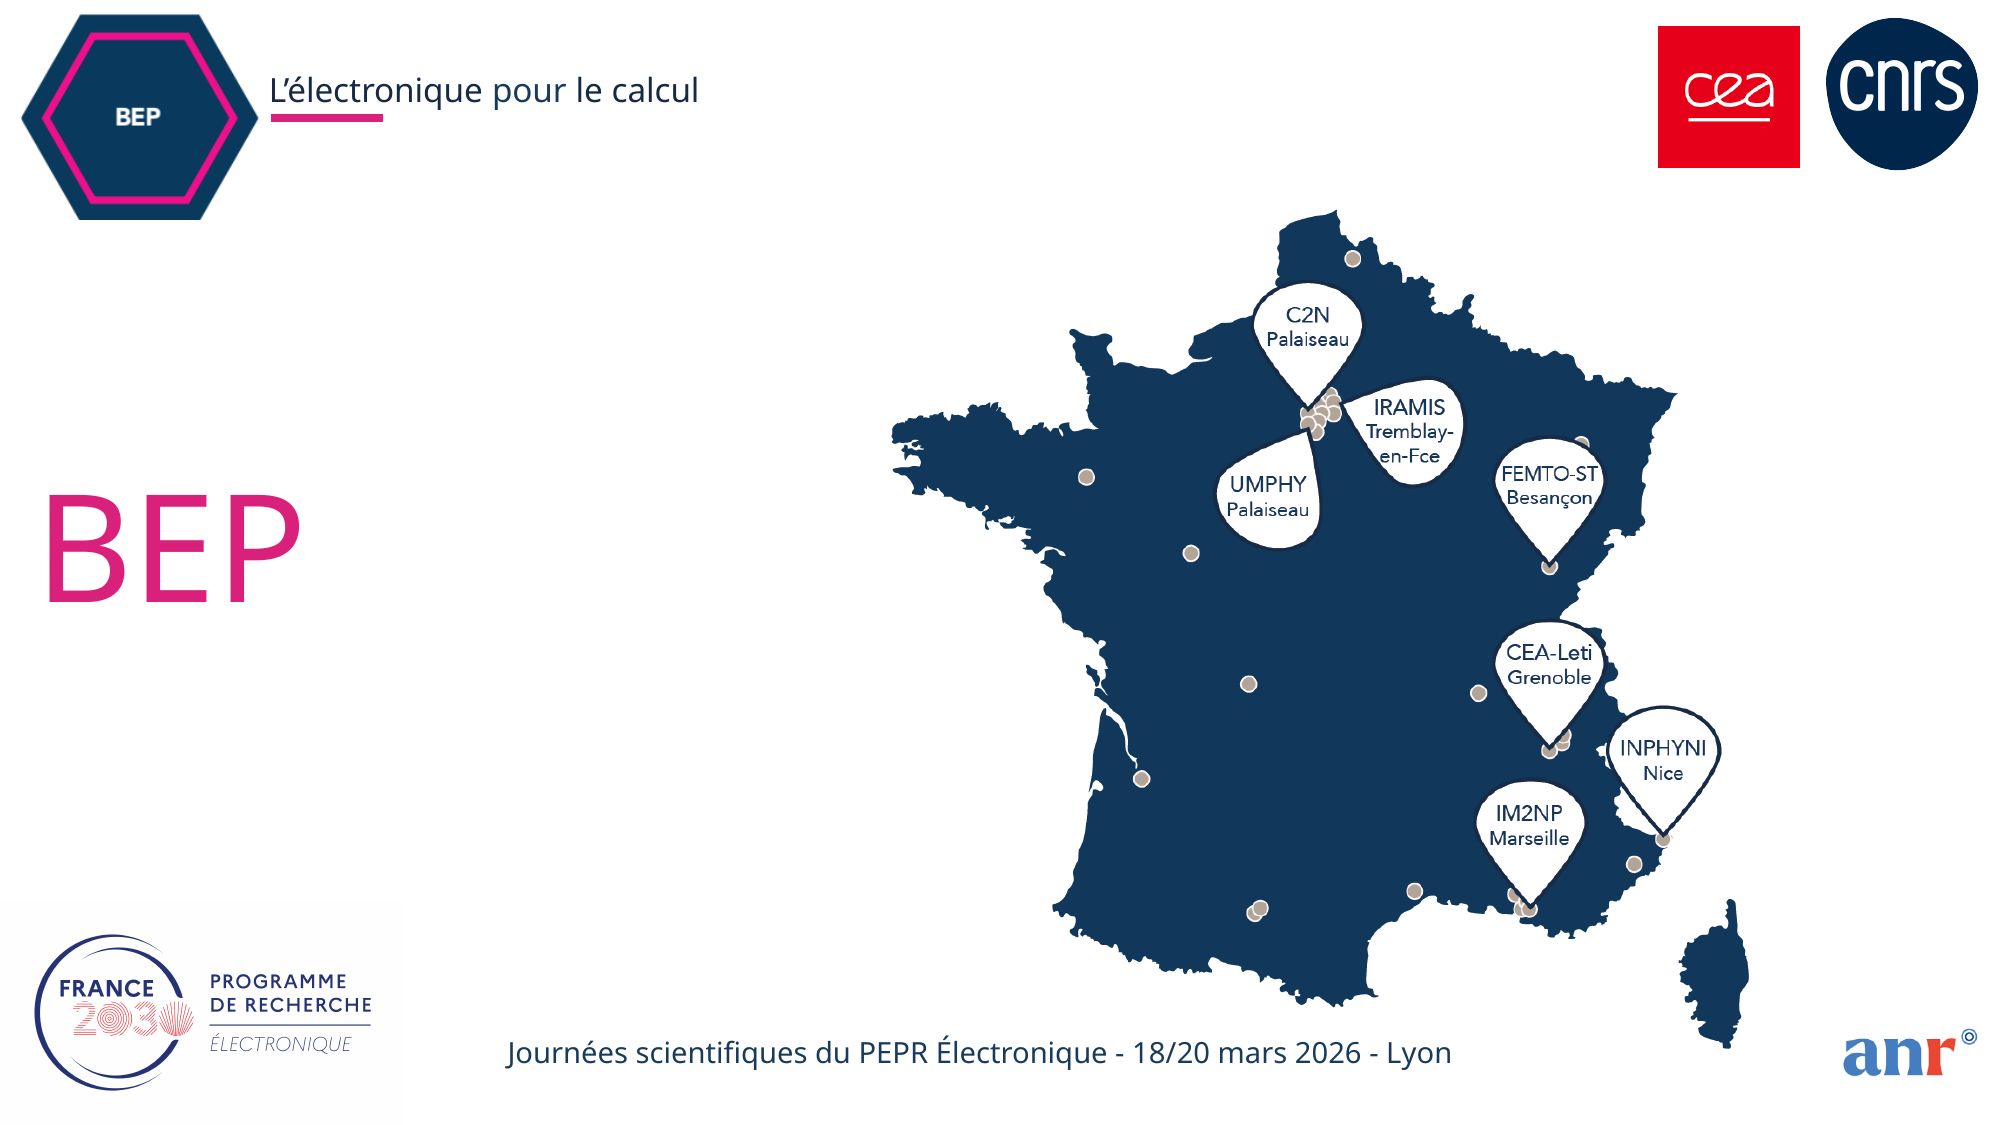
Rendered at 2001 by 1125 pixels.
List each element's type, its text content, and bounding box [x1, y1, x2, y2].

picture [0, 900, 405, 1125]
picture [1823, 16, 1981, 172]
picture [1839, 982, 1981, 1124]
picture [878, 202, 1749, 1049]
list BEP [20, 465, 878, 660]
picture [1658, 26, 1800, 168]
